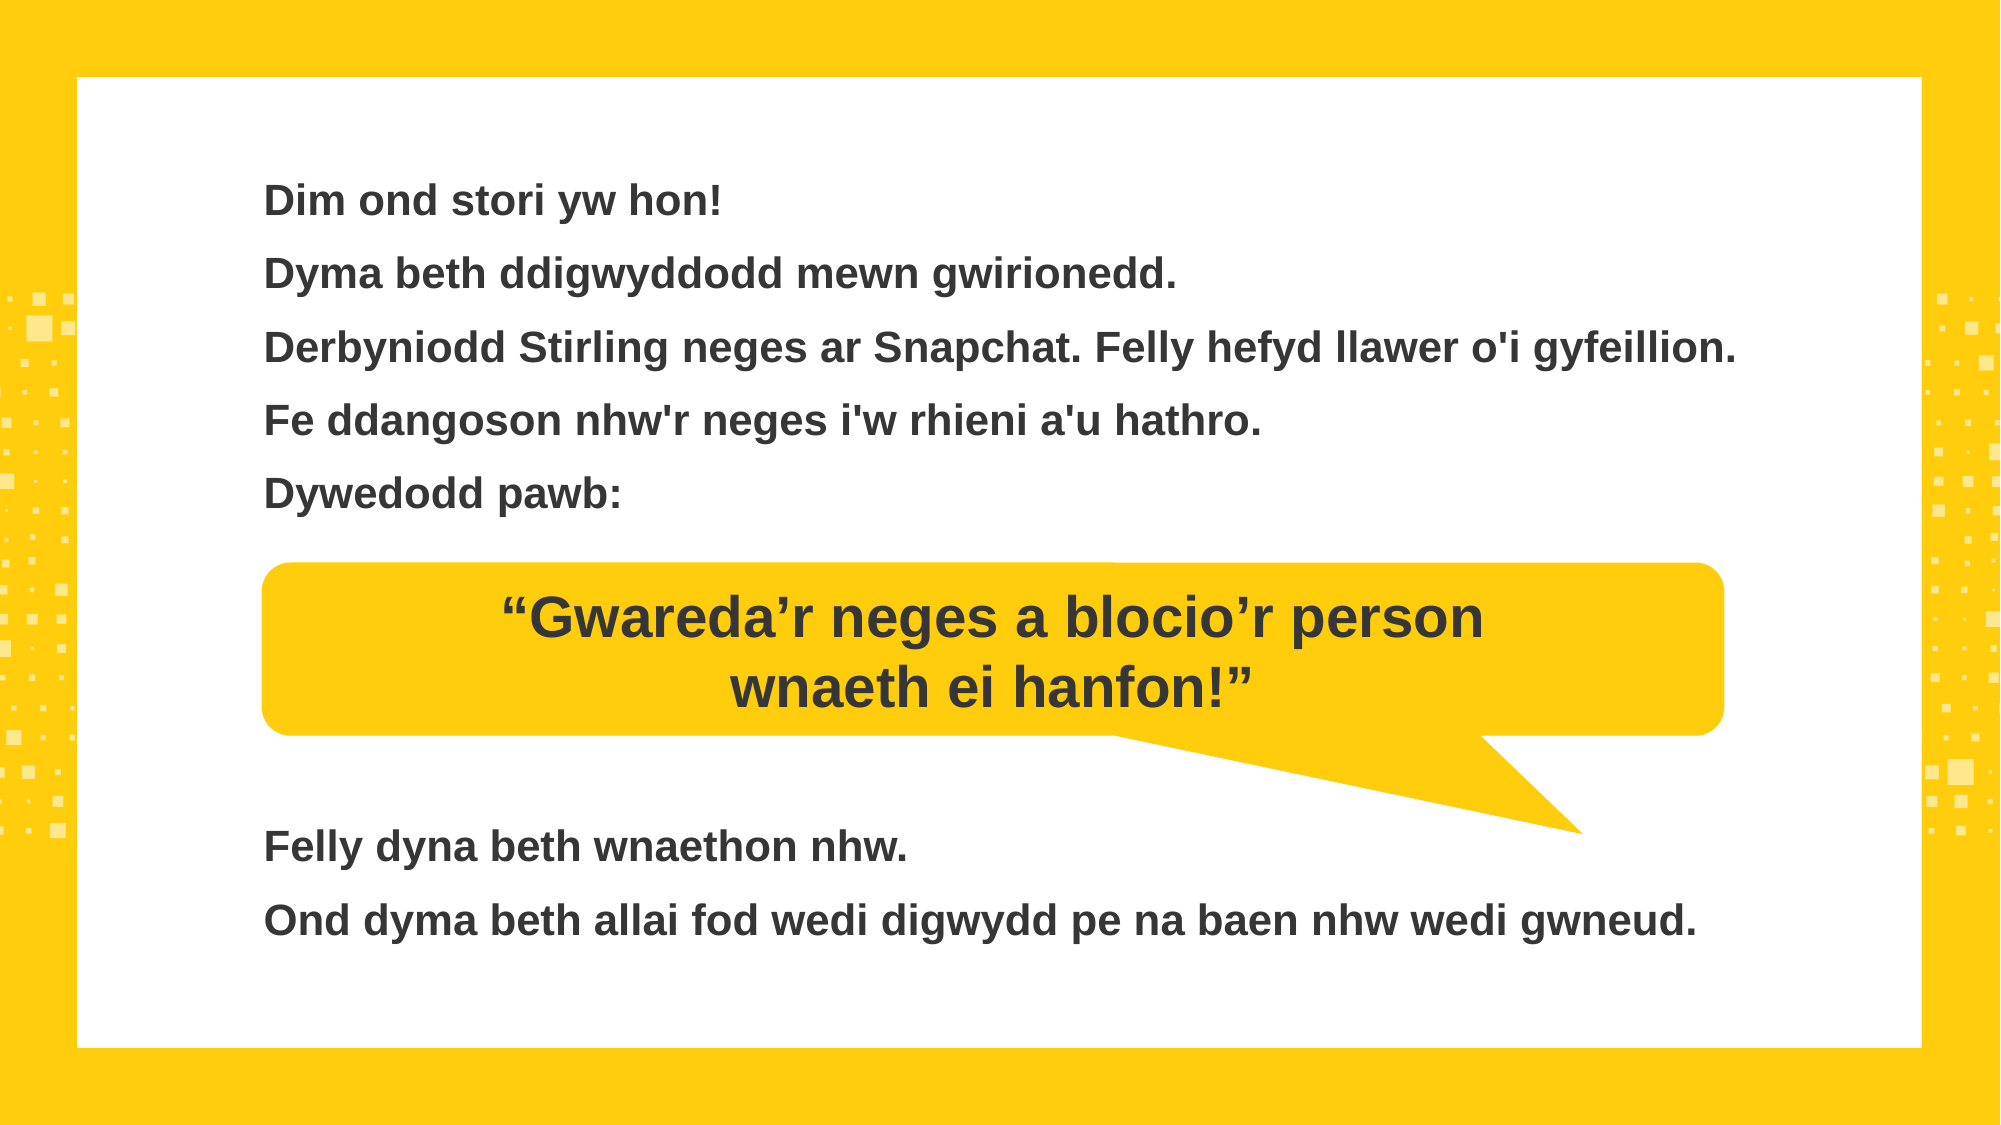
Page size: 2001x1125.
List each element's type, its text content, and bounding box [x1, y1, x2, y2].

text_box “Gwareda’r neges a blocio’r person wnaeth ei hanfon!” [260, 561, 1726, 810]
text_box Dim ond stori yw hon! Dyma beth ddigwyddodd mewn gwirionedd. Derbyniodd Stirling neges ar Snapchat. Felly hefyd llawer o'i gyfeillion. Fe ddangoson nhw'r neges i'w rhieni a'u hathro. Dywedodd pawb: [248, 164, 1865, 525]
text_box Felly dyna beth wnaethon nhw. Ond dyma beth allai fod wedi digwydd pe na baen nhw wedi gwneud. [248, 810, 1750, 1022]
